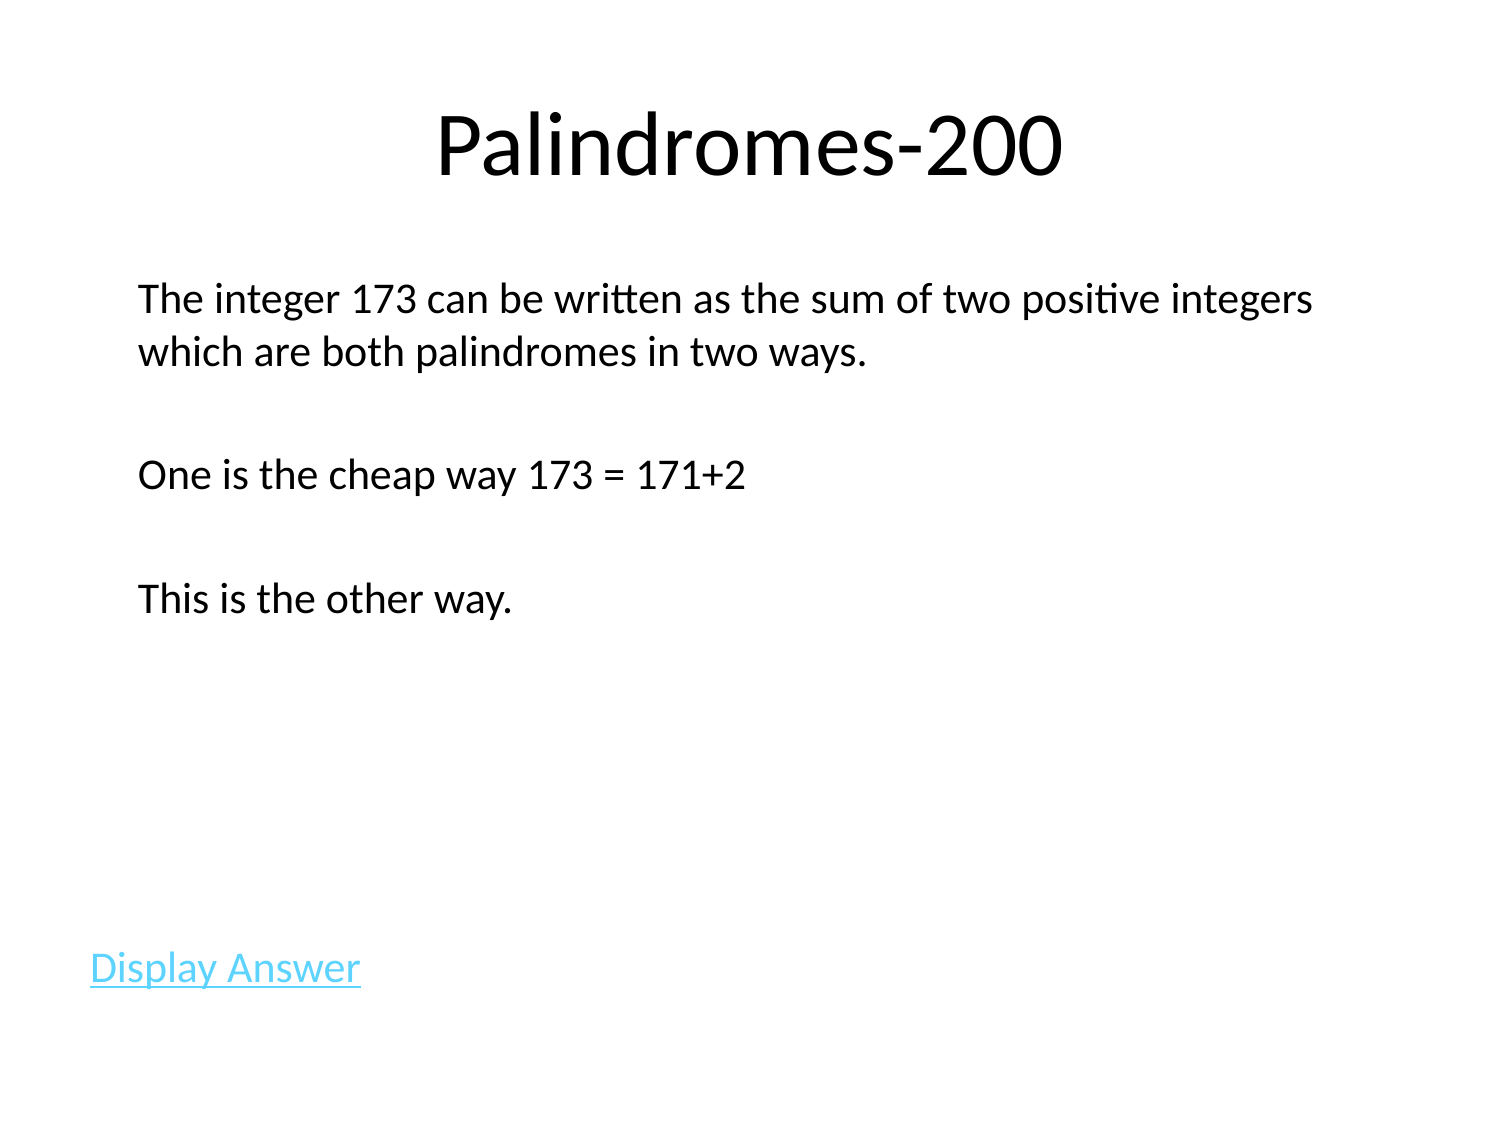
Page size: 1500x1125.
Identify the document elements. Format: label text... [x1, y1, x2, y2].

list The integer 173 can be written as the sum of two positive integers which are both palindromes in two ways. One is the cheap way 173 = 171+2 This is the other way. Display Answer [75, 262, 1425, 1005]
title Palindromes-200 [75, 45, 1425, 233]
